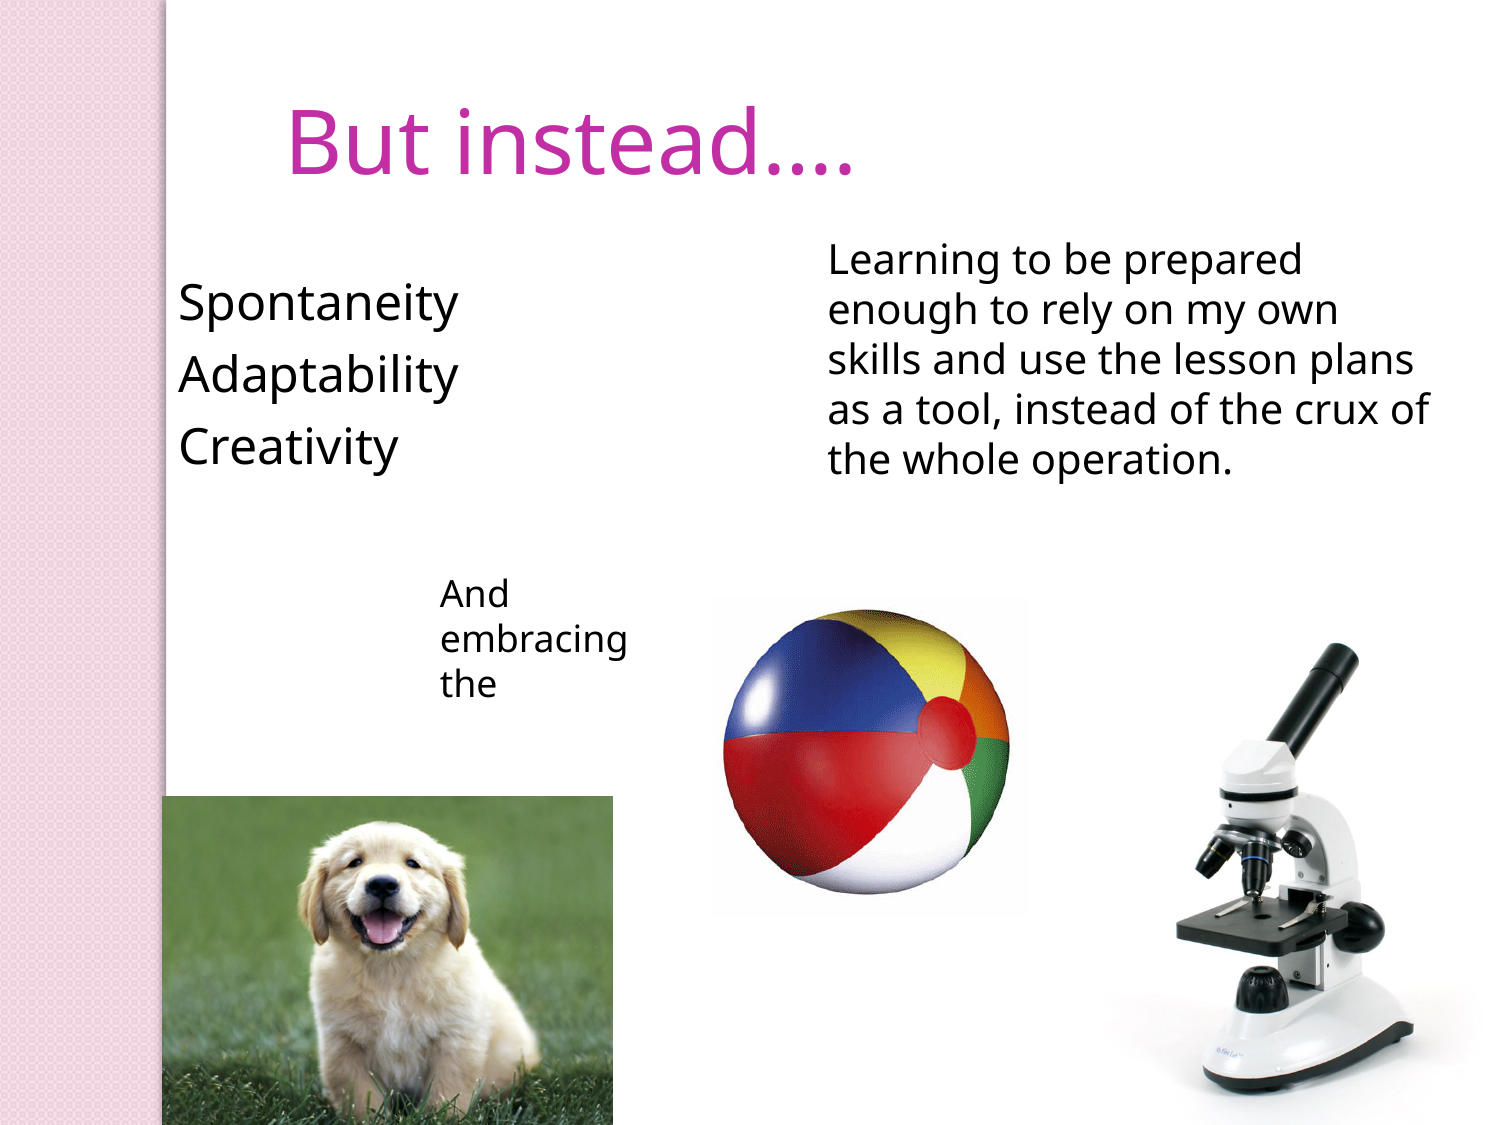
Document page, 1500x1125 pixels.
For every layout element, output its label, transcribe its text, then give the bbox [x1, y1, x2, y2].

title But instead…. [269, 45, 1500, 233]
list Spontaneity Adaptability Creativity [150, 262, 475, 488]
picture [1091, 623, 1500, 1125]
picture [162, 796, 613, 1125]
text_box Learning to be prepared enough to rely on my own skills and use the lesson plans as a tool, instead of the crux of the whole operation. [812, 224, 1450, 490]
picture [662, 549, 1077, 965]
text_box And embracing the [424, 562, 655, 713]
